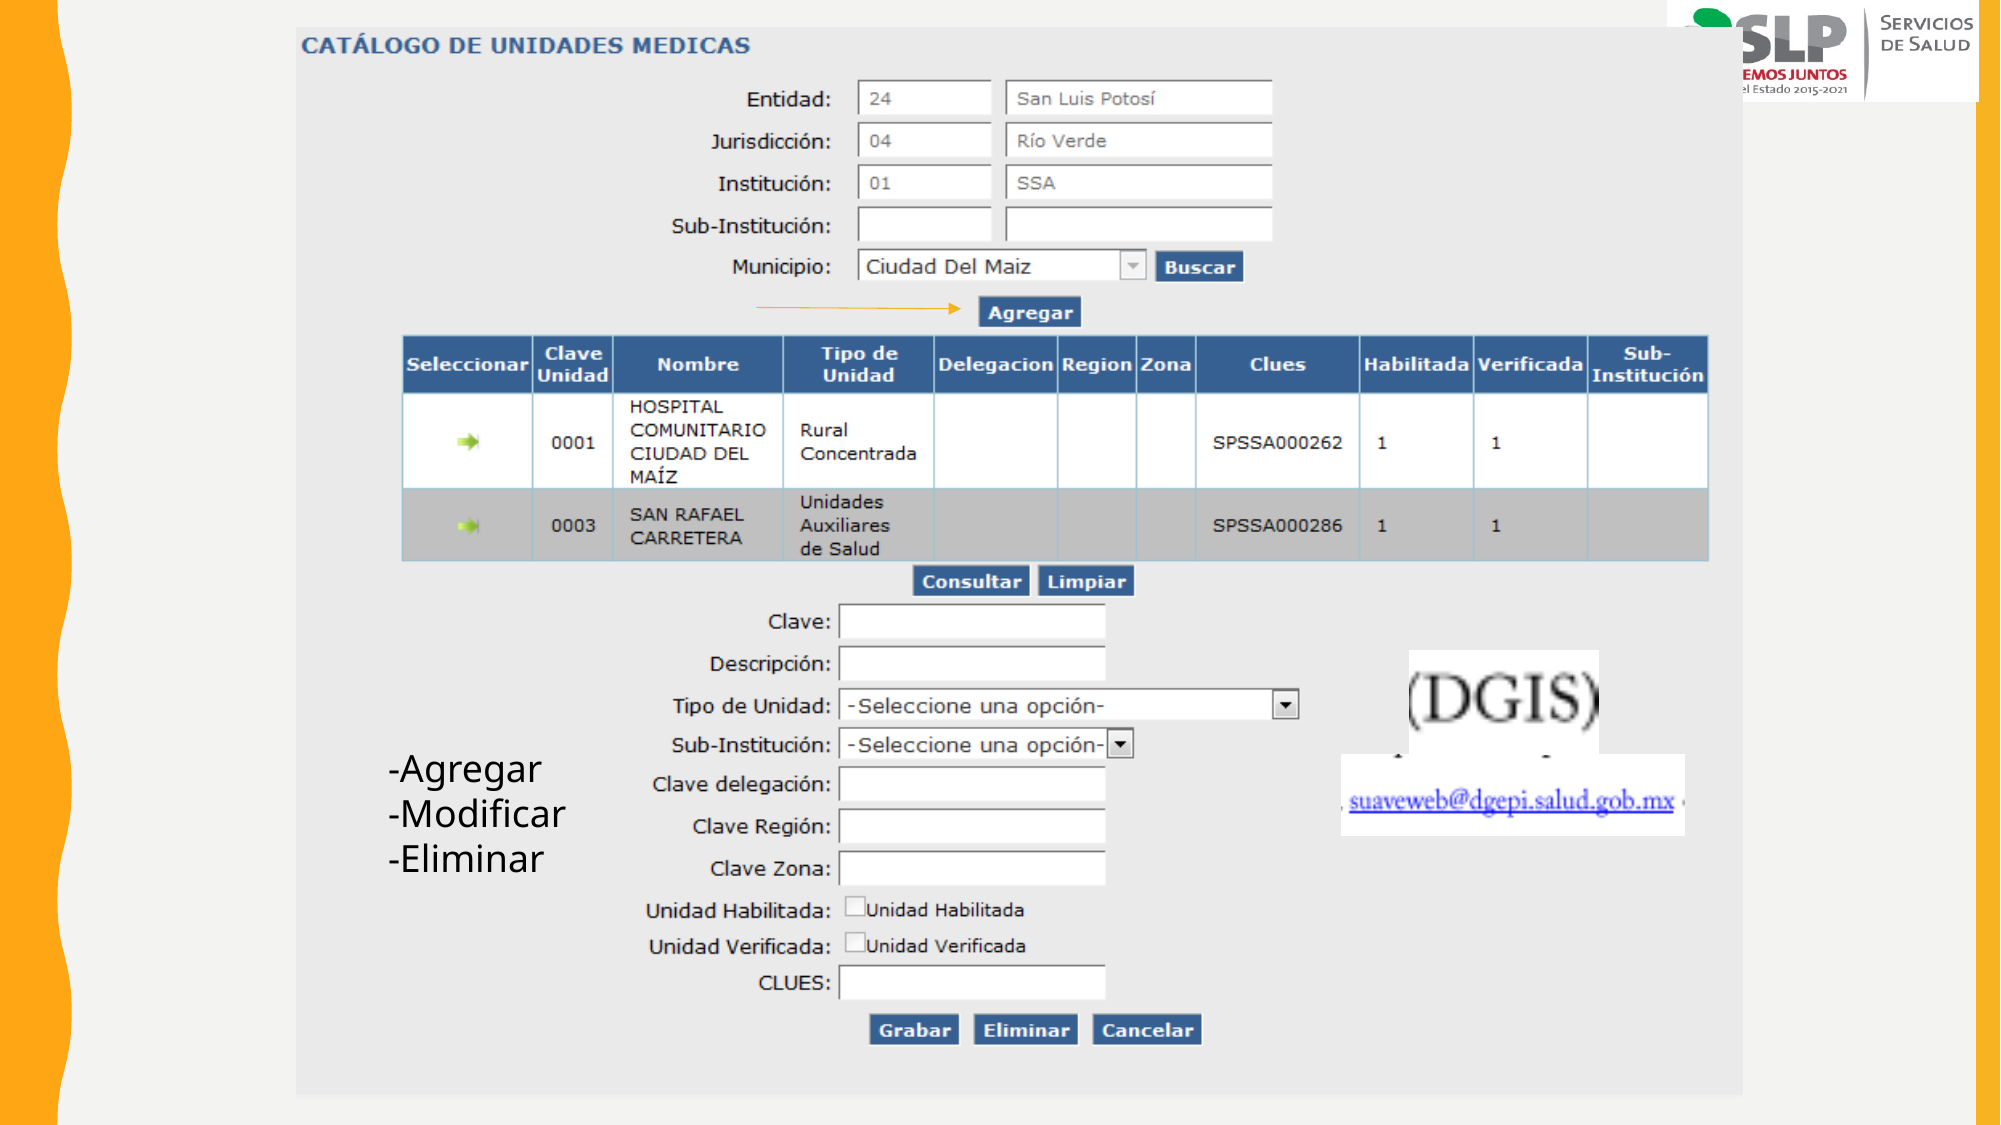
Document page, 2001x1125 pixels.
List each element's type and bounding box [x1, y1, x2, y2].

picture [296, 0, 1979, 1098]
